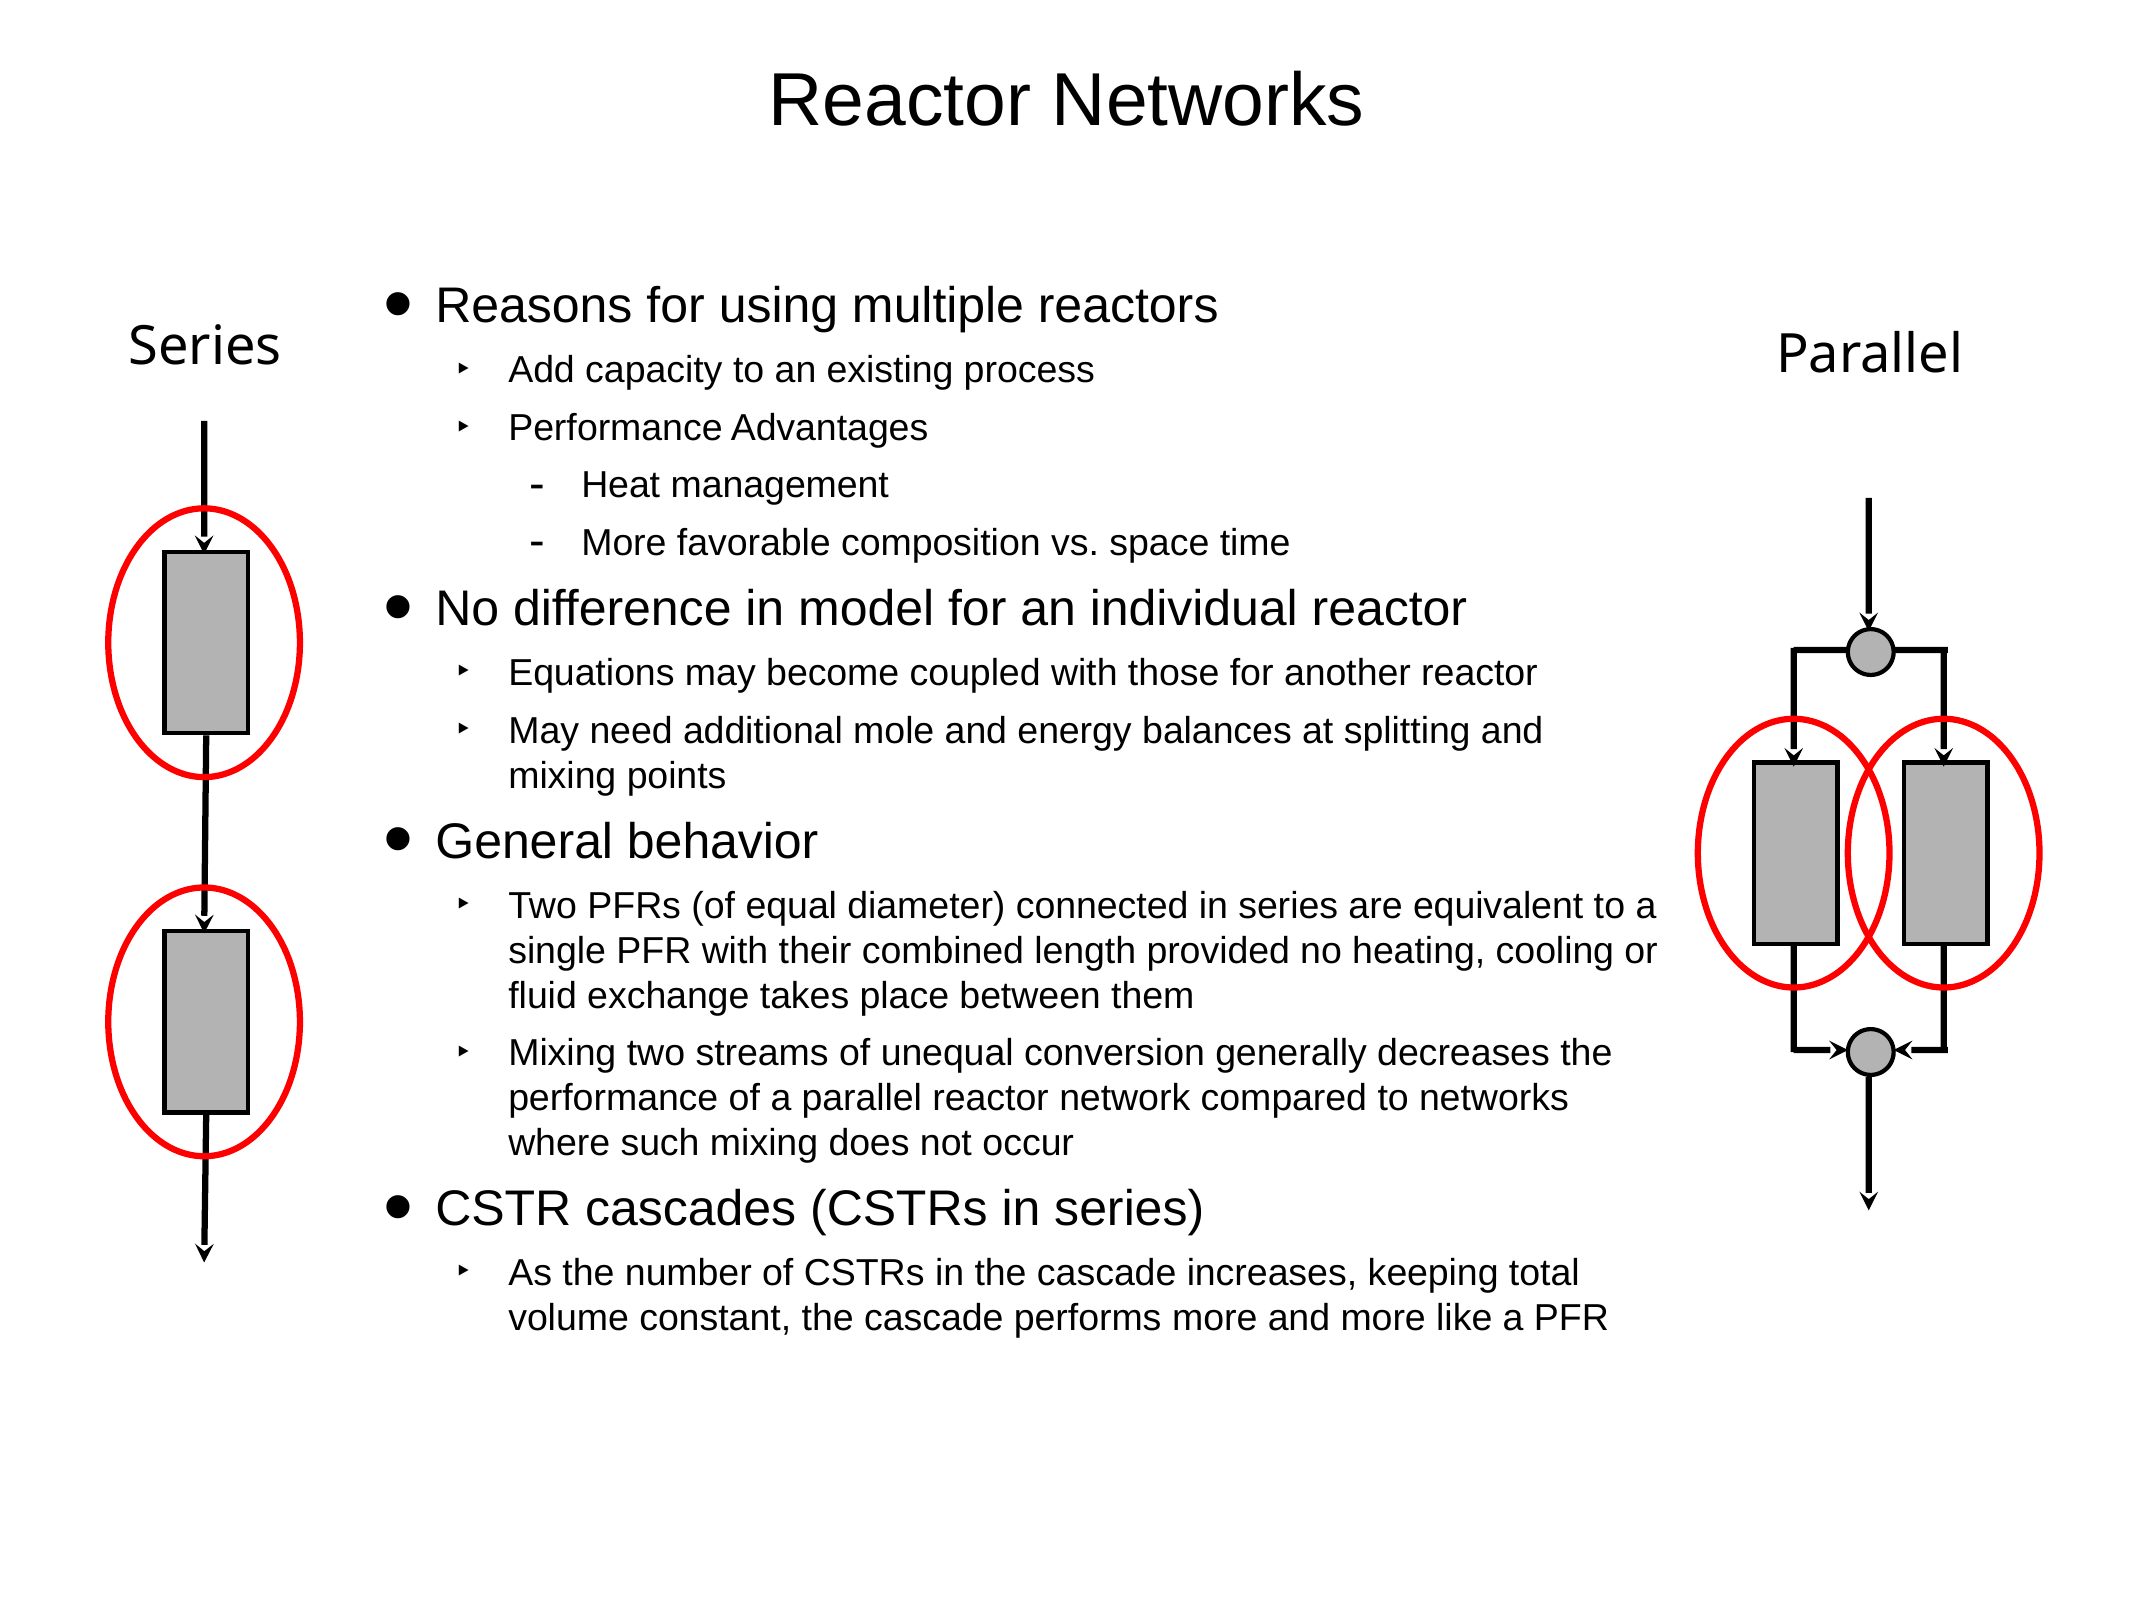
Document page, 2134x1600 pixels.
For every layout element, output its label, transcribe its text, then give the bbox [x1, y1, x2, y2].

text_box [1697, 718, 1868, 988]
text_box [198, 1250, 211, 1263]
text_box Parallel [1776, 318, 1964, 384]
text_box [1862, 1197, 1875, 1211]
list Reasons for using multiple reactors Add capacity to an existing process Performance Advantages Heat management More favorable composition vs. space time No difference in model for an individual reactor Equations may become coupled with those for another reactor May need additional mole and energy balances at splitting and mixing points General behavior Two PFRs (of equal diameter) connected in series are equivalent to a single PFR with their combined length provided no heating, cooling or fluid exchange takes place between them Mixing two streams of unequal conversion generally decreases the performance of a parallel reactor network compared to networks where such mixing does not occur CSTR cascades (CSTRs in series) As the number of CSTRs in the cascade increases, keeping total volume constant, the cascade performs more and more like a PFR [375, 264, 1667, 1463]
text_box [1847, 718, 2040, 988]
text_box [1835, 1043, 1848, 1057]
text_box [1893, 1043, 1907, 1057]
title Reactor Networks [208, 41, 1925, 250]
text_box Series [128, 310, 282, 376]
text_box [1847, 629, 1894, 675]
text_box [1847, 1029, 1894, 1075]
text_box [108, 508, 300, 778]
text_box [108, 887, 300, 1157]
text_box [1862, 618, 1875, 629]
